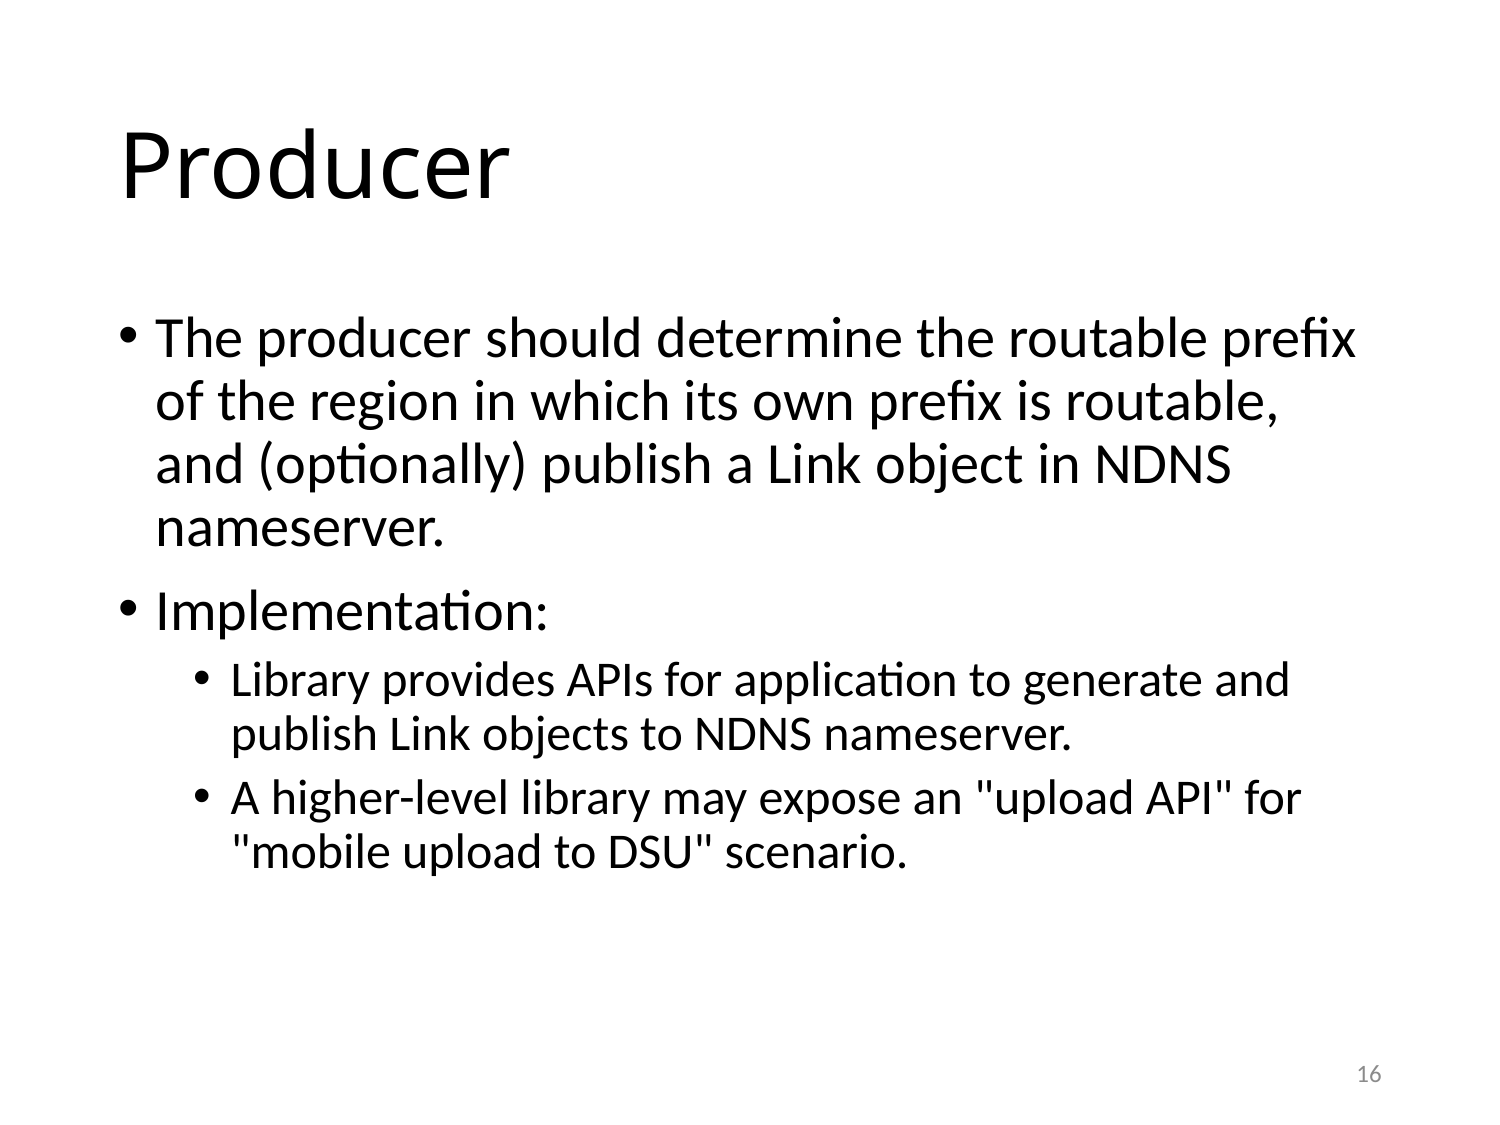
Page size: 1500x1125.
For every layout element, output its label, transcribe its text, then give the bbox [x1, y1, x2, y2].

slide_number 16 [1059, 1042, 1397, 1103]
list The producer should determine the routable prefix of the region in which its own prefix is routable, and (optionally) publish a Link object in NDNS nameserver. Implementation: Library provides APIs for application to generate and publish Link objects to NDNS nameserver. A higher-level library may expose an "upload API" for "mobile upload to DSU" scenario. [103, 299, 1397, 1014]
title Producer [103, 59, 1397, 278]
